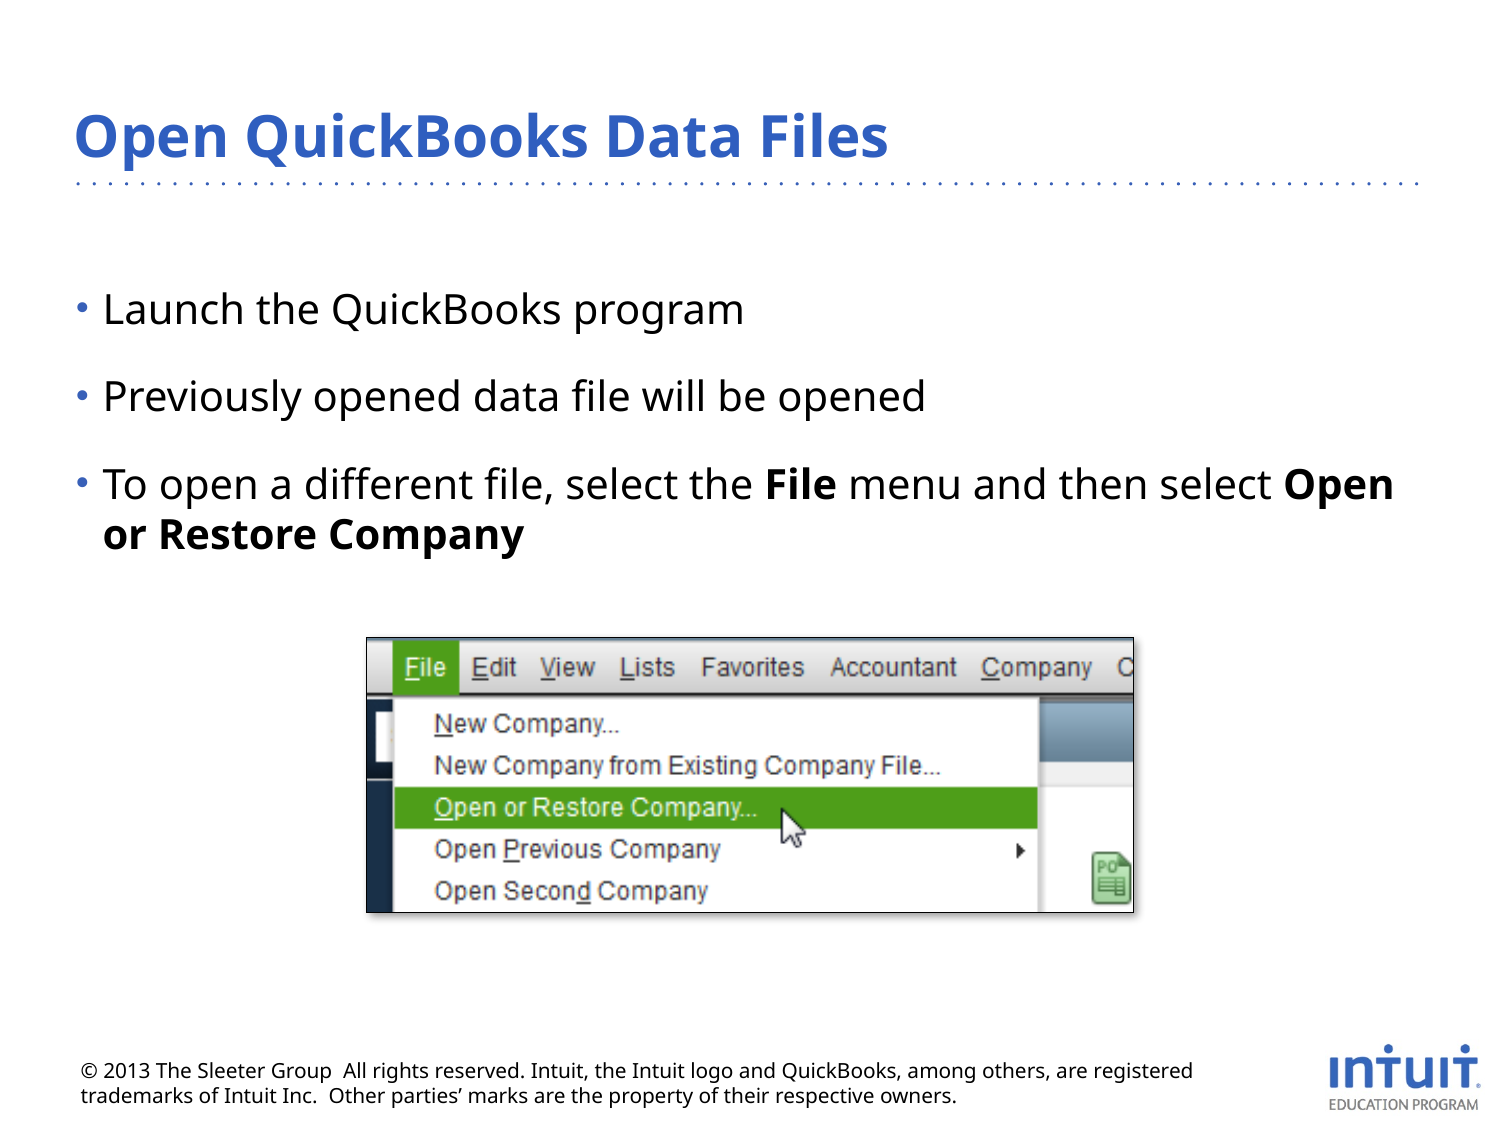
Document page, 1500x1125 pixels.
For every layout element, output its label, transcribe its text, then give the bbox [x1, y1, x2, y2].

list Launch the QuickBooks program Previously opened data file will be opened To open a different file, select the File menu and then select Open or Restore Company [75, 275, 1425, 1000]
picture [1325, 1039, 1485, 1116]
title Open QuickBooks Data Files [73, 62, 1424, 169]
picture [366, 637, 1134, 913]
